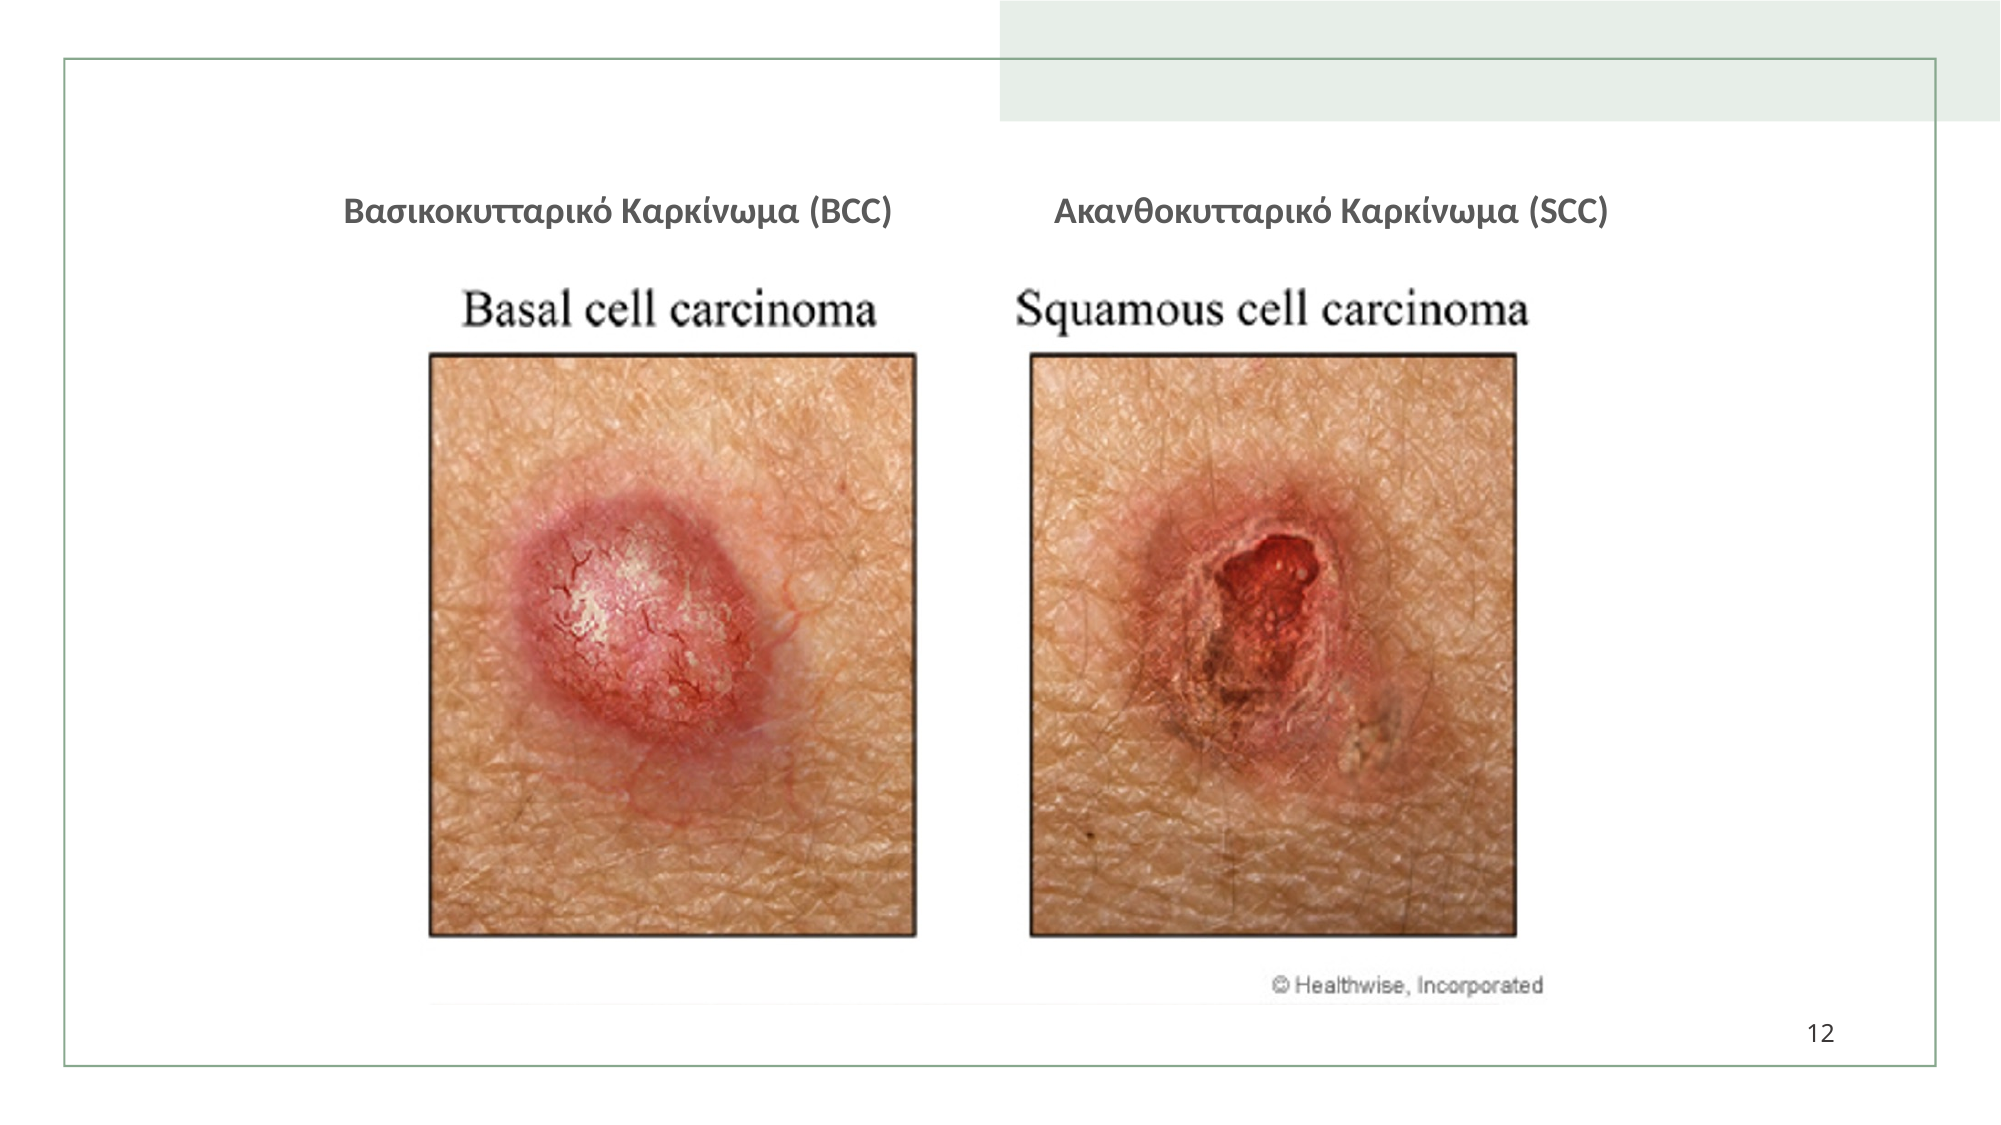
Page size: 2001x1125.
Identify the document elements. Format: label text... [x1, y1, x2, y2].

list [395, 257, 1548, 1005]
title Βασικοκυτταρικό Καρκίνωμα (BCC) Ακανθοκυτταρικό Καρκίνωμα (SCC) [150, 144, 1793, 279]
slide_number 12 [1400, 1004, 1850, 1064]
